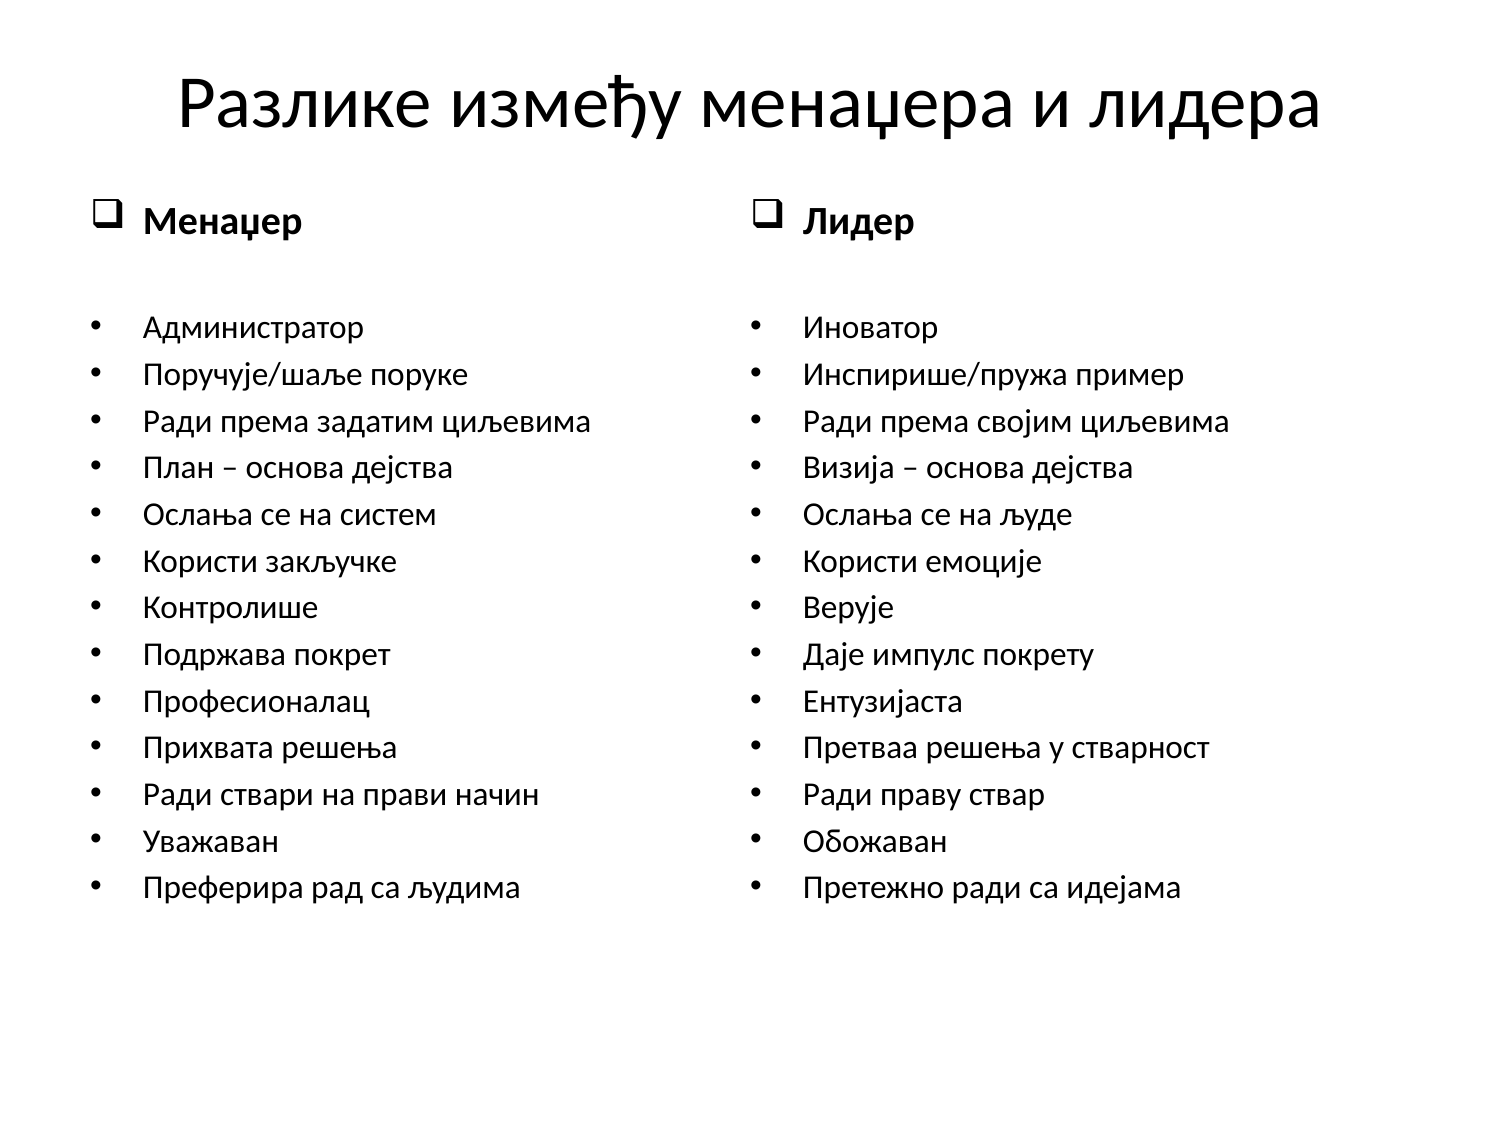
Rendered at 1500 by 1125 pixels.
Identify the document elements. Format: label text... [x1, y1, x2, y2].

list Менаџер Администратор Поручује/шаље поруке Ради према задатим циљевима План – основа дејства Ослања се на систем Користи закључке Контролише Подржава покрет Професионалац Прихвата решења Ради ствари на прави начин Уважаван Преферира рад са људима Лидер Иноватор Инспирише/пружа пример Ради према својим циљевима Визија – основа дејства Ослања се на људе Користи емоције Верује Даје импулс покрету Ентузијаста Претваа решења у стварност Ради праву ствар Обожаван Претежно ради са идејама [75, 187, 1425, 1125]
title Разлике између менаџера и лидера [75, 45, 1425, 150]
